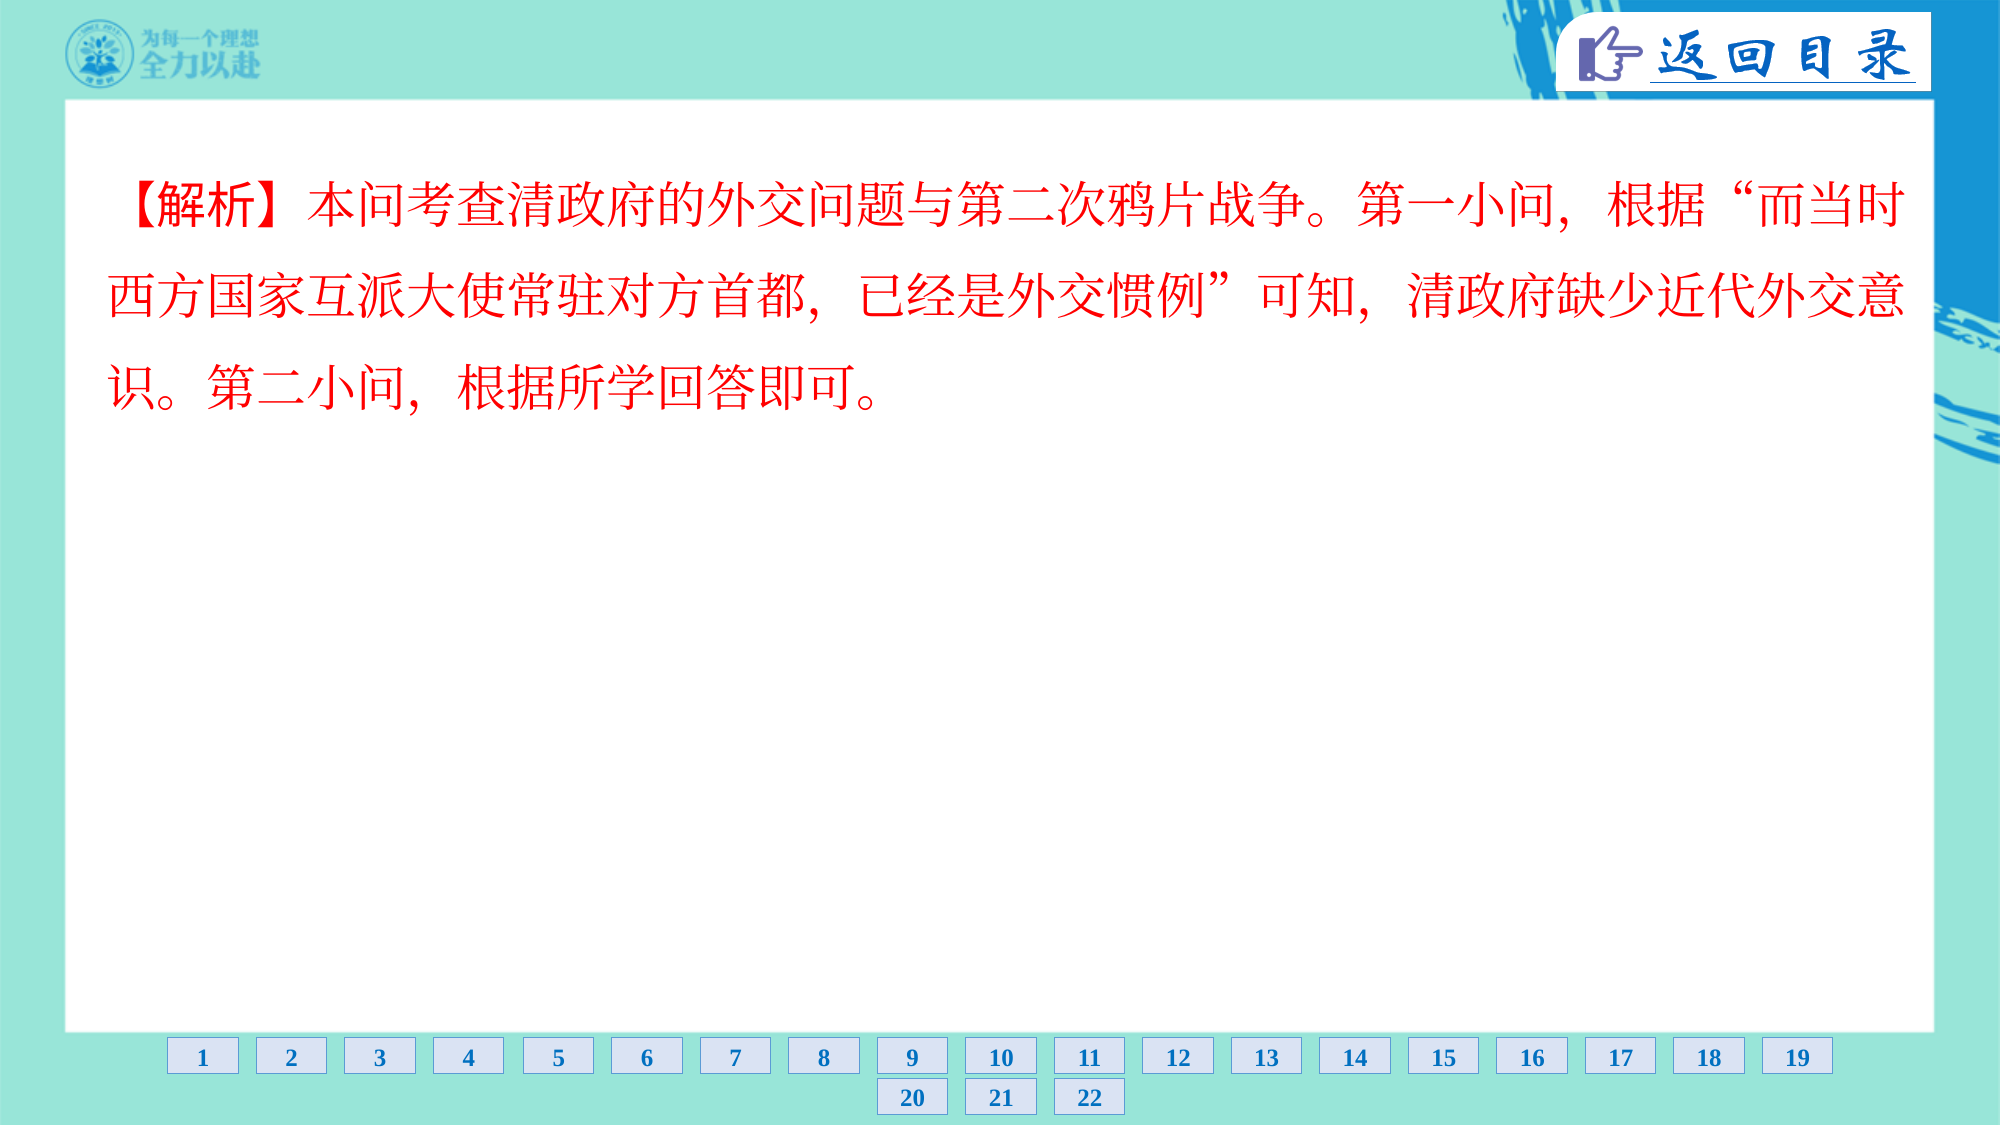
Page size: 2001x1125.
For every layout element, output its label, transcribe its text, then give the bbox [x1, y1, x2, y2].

picture [0, 0, 2000, 1125]
text_box 【解析】本问考查清政府的外交问题与第二次鸦片战争。第一小问，根据“而当时 西方国家互派大使常驻对方首都，已经是外交惯例”可知，清政府缺少近代外交意 识。第二小问，根据所学回答即可。 [106, 141, 1895, 417]
